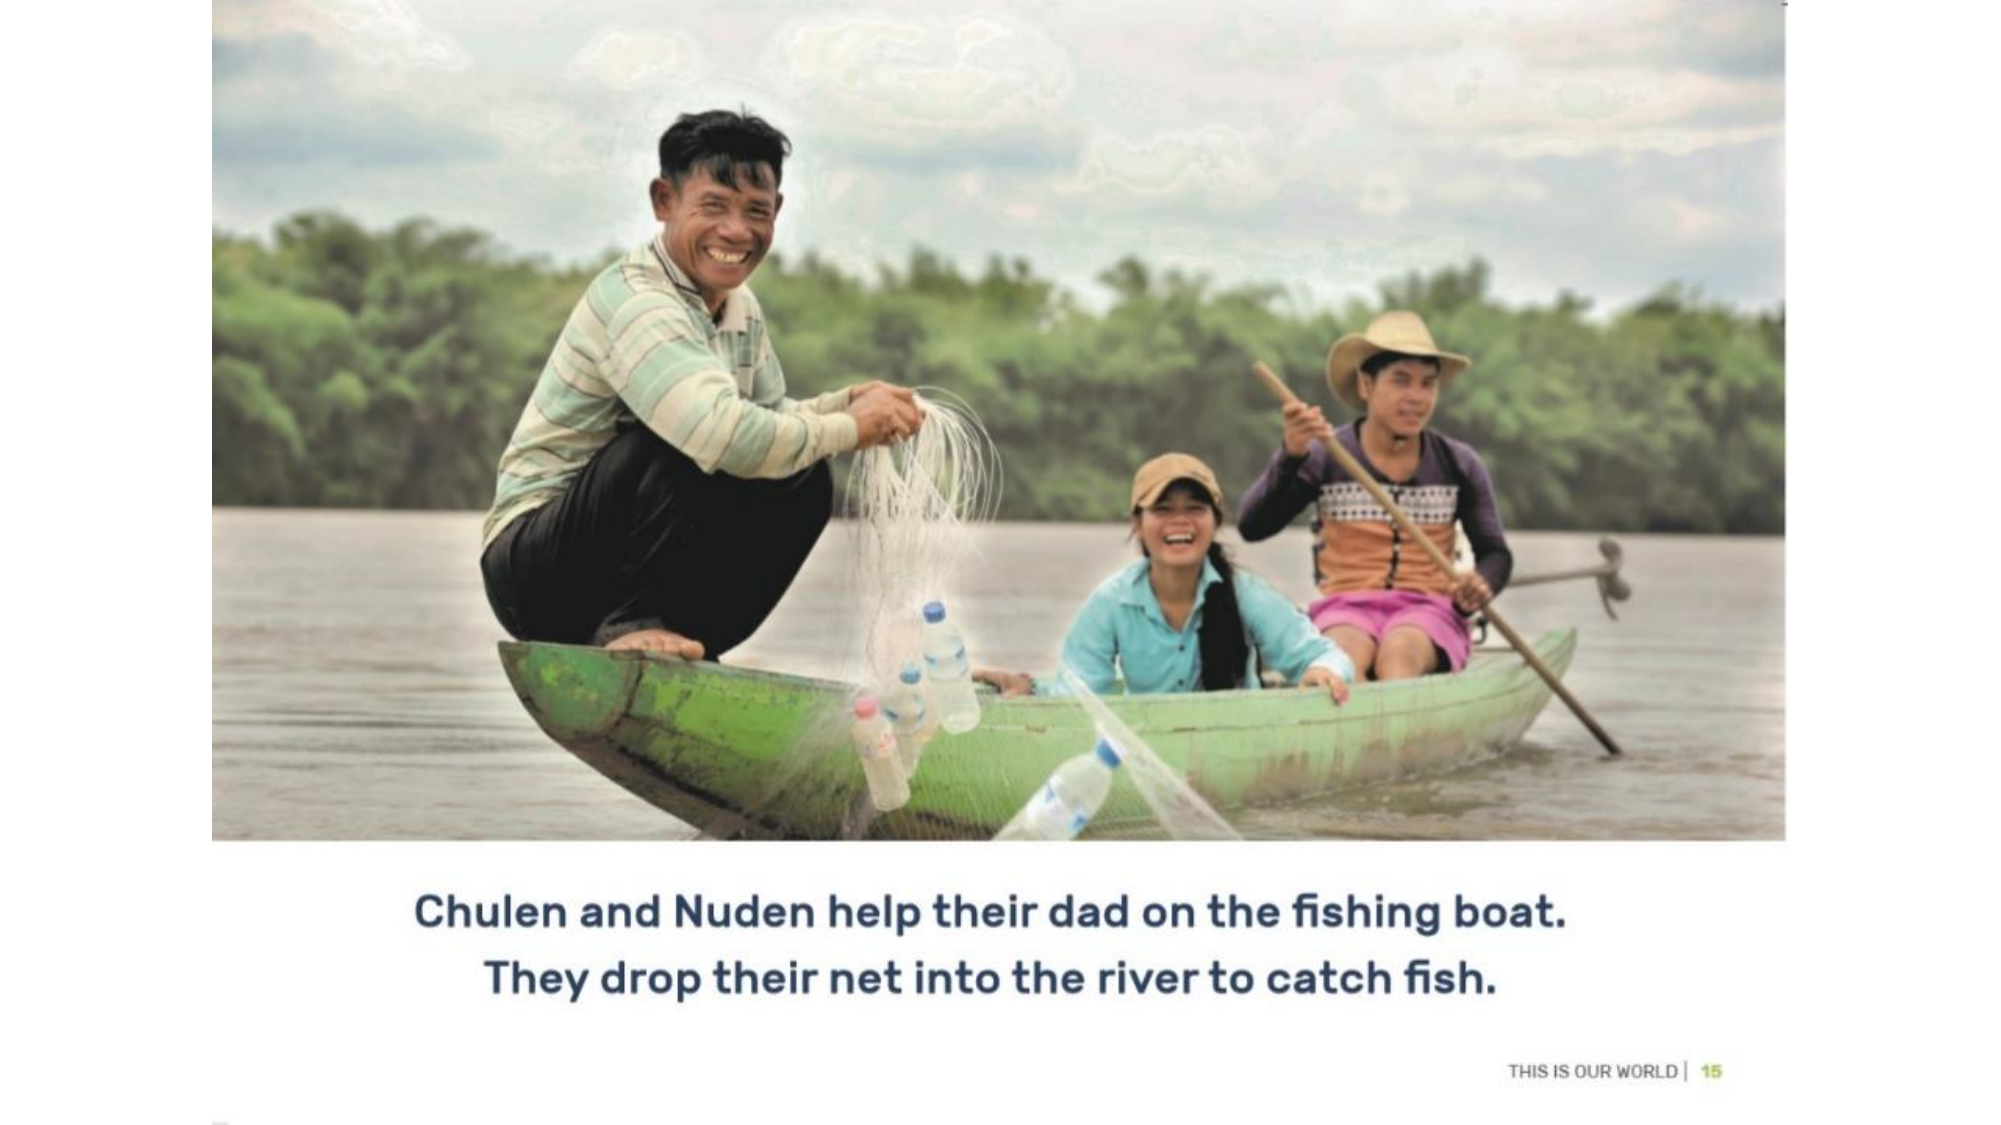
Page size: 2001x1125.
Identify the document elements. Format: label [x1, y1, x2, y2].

picture [212, 0, 1788, 1125]
